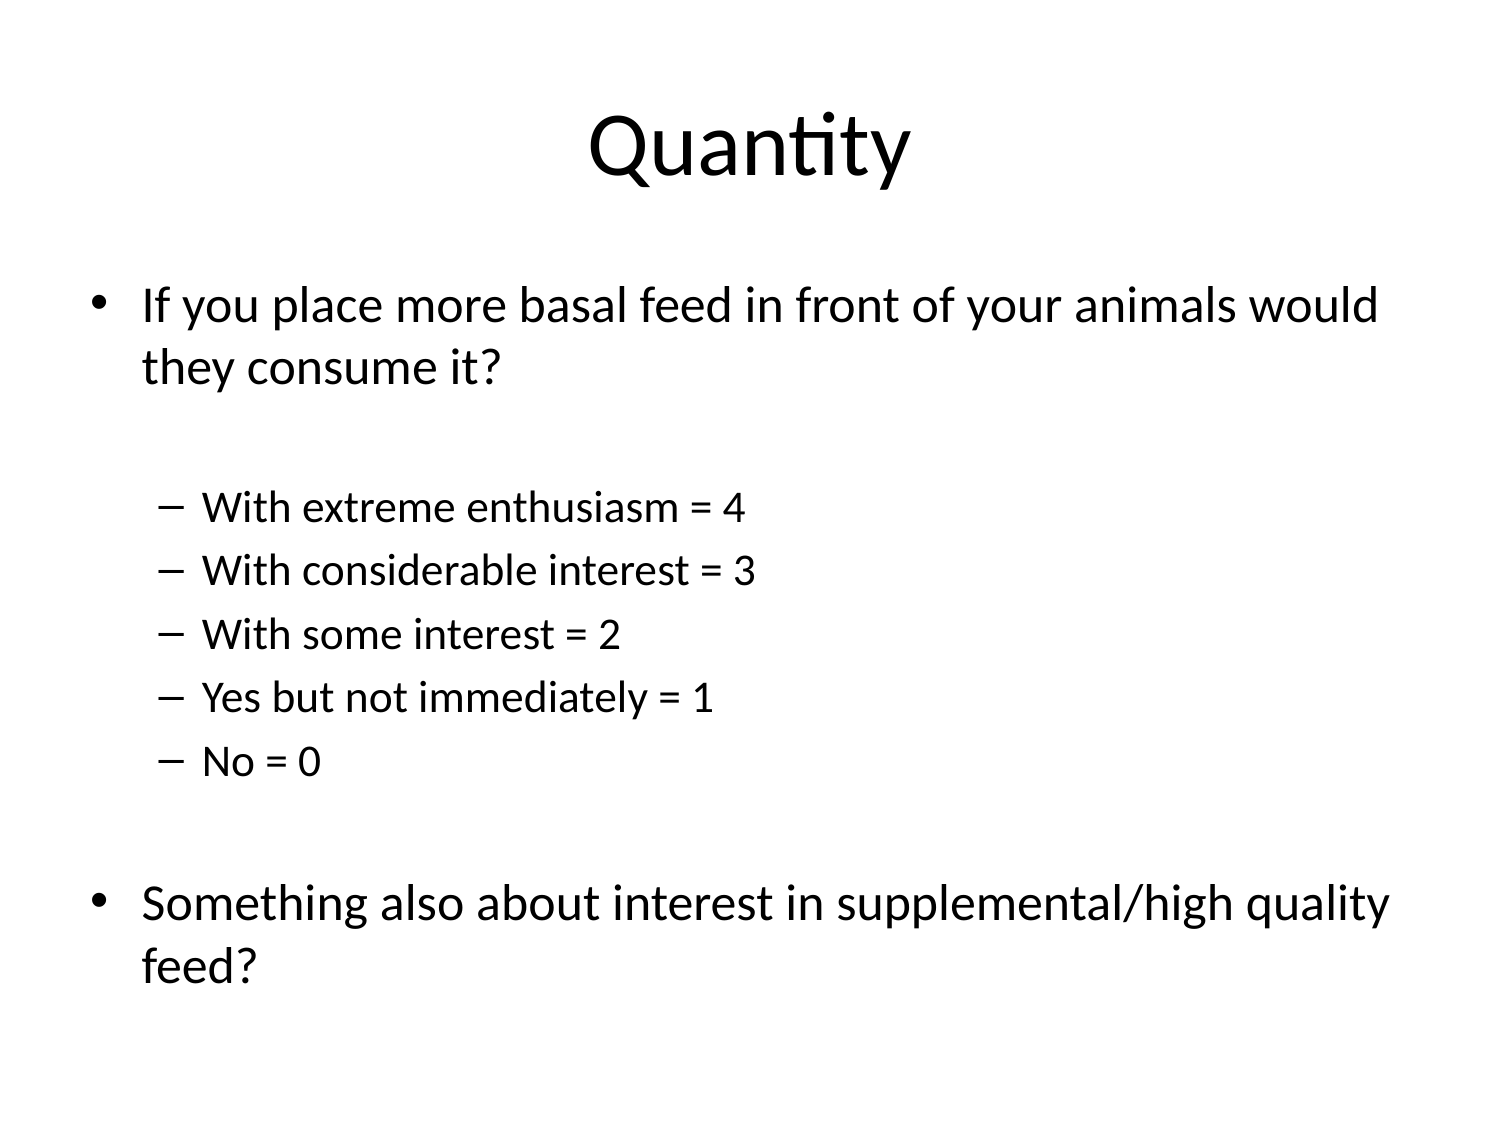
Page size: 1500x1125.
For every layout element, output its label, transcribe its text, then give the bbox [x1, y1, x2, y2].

title Quantity [74, 44, 1426, 233]
list If you place more basal feed in front of your animals would they consume it? With extreme enthusiasm = 4 With considerable interest = 3 With some interest = 2 Yes but not immediately = 1 No = 0 Something also about interest in supplemental/high quality feed? [74, 262, 1426, 1006]
